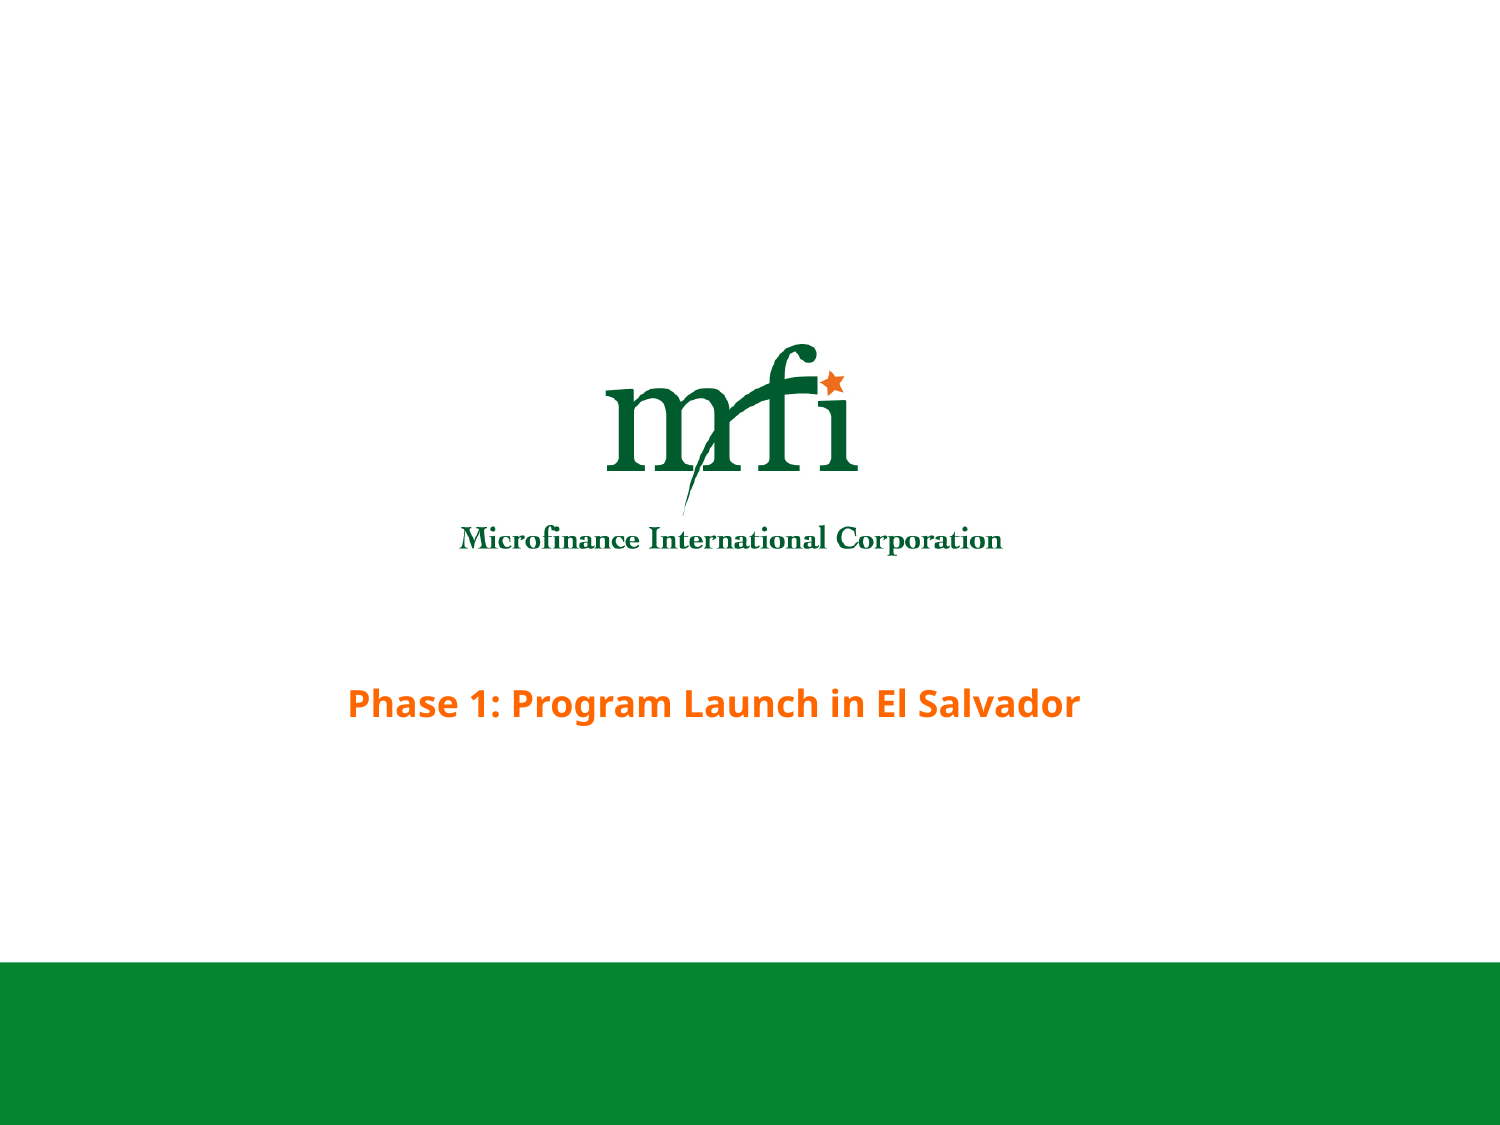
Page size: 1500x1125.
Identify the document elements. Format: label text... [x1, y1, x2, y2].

text_box Programa de Operaciones Internacionales [199, 312, 1388, 962]
text_box Phase 1: Program Launch in El Salvador [332, 673, 1097, 733]
picture [399, 312, 1026, 561]
text_box [0, 962, 1500, 1125]
